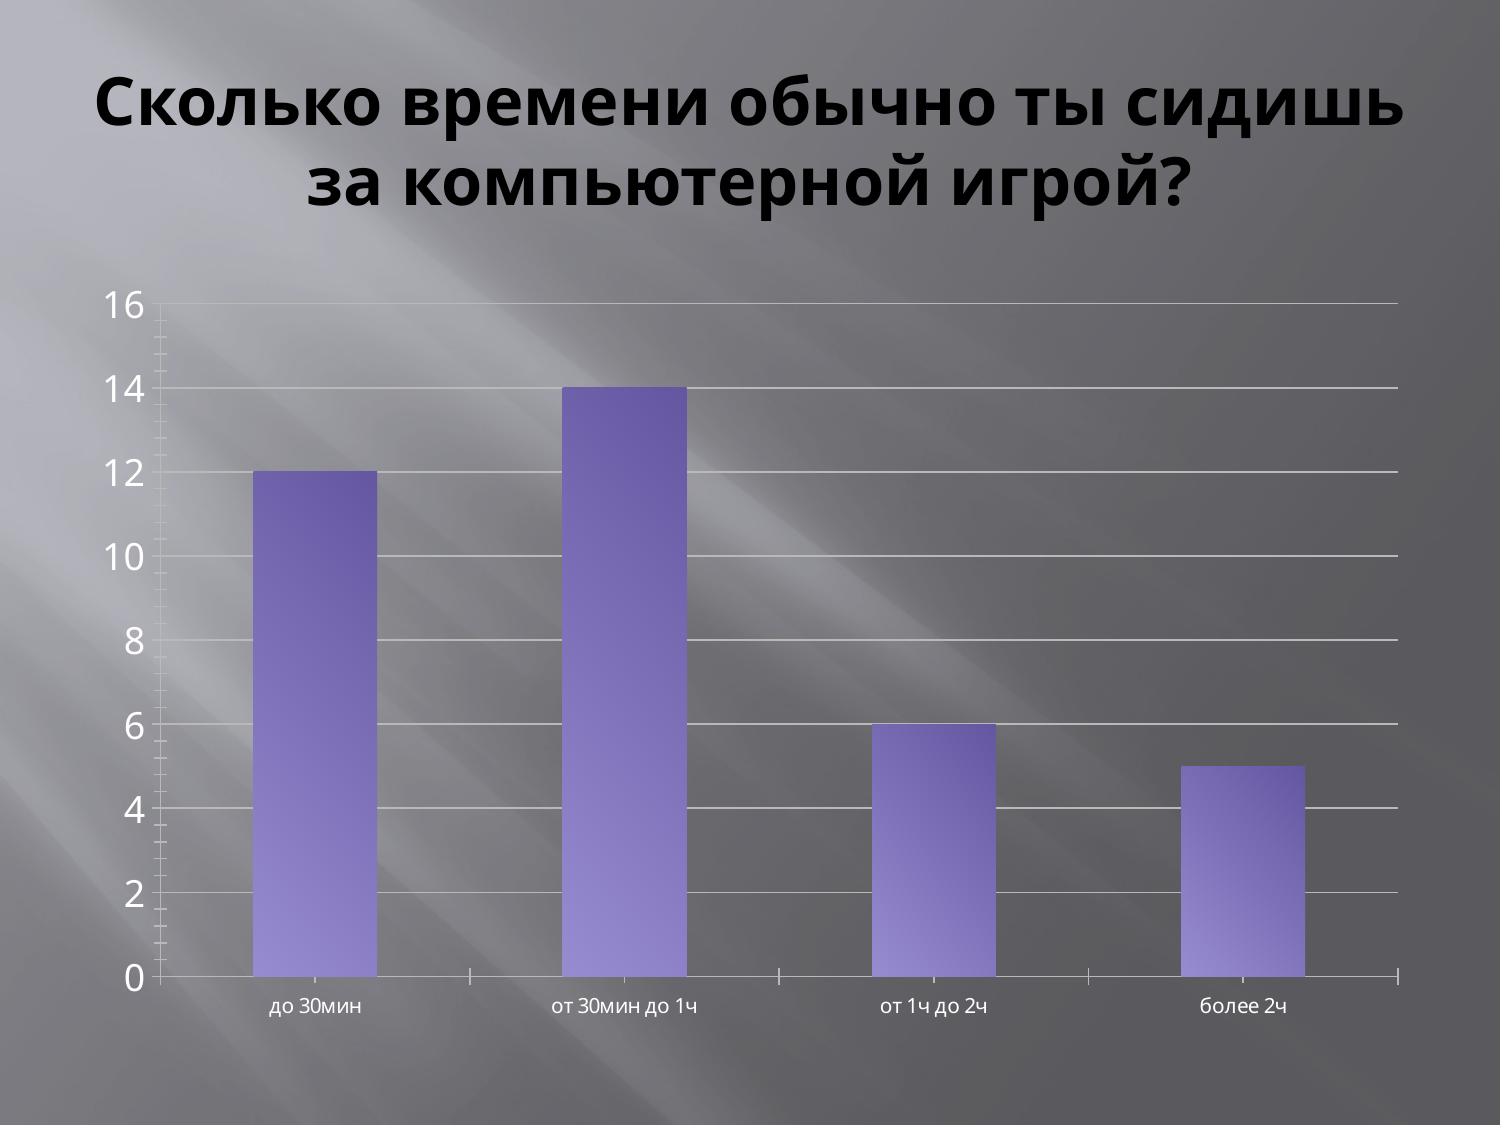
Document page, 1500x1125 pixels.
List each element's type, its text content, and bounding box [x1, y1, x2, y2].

title Сколько времени обычно ты сидишь за компьютерной игрой? [75, 45, 1425, 233]
chart [74, 262, 1426, 1036]
